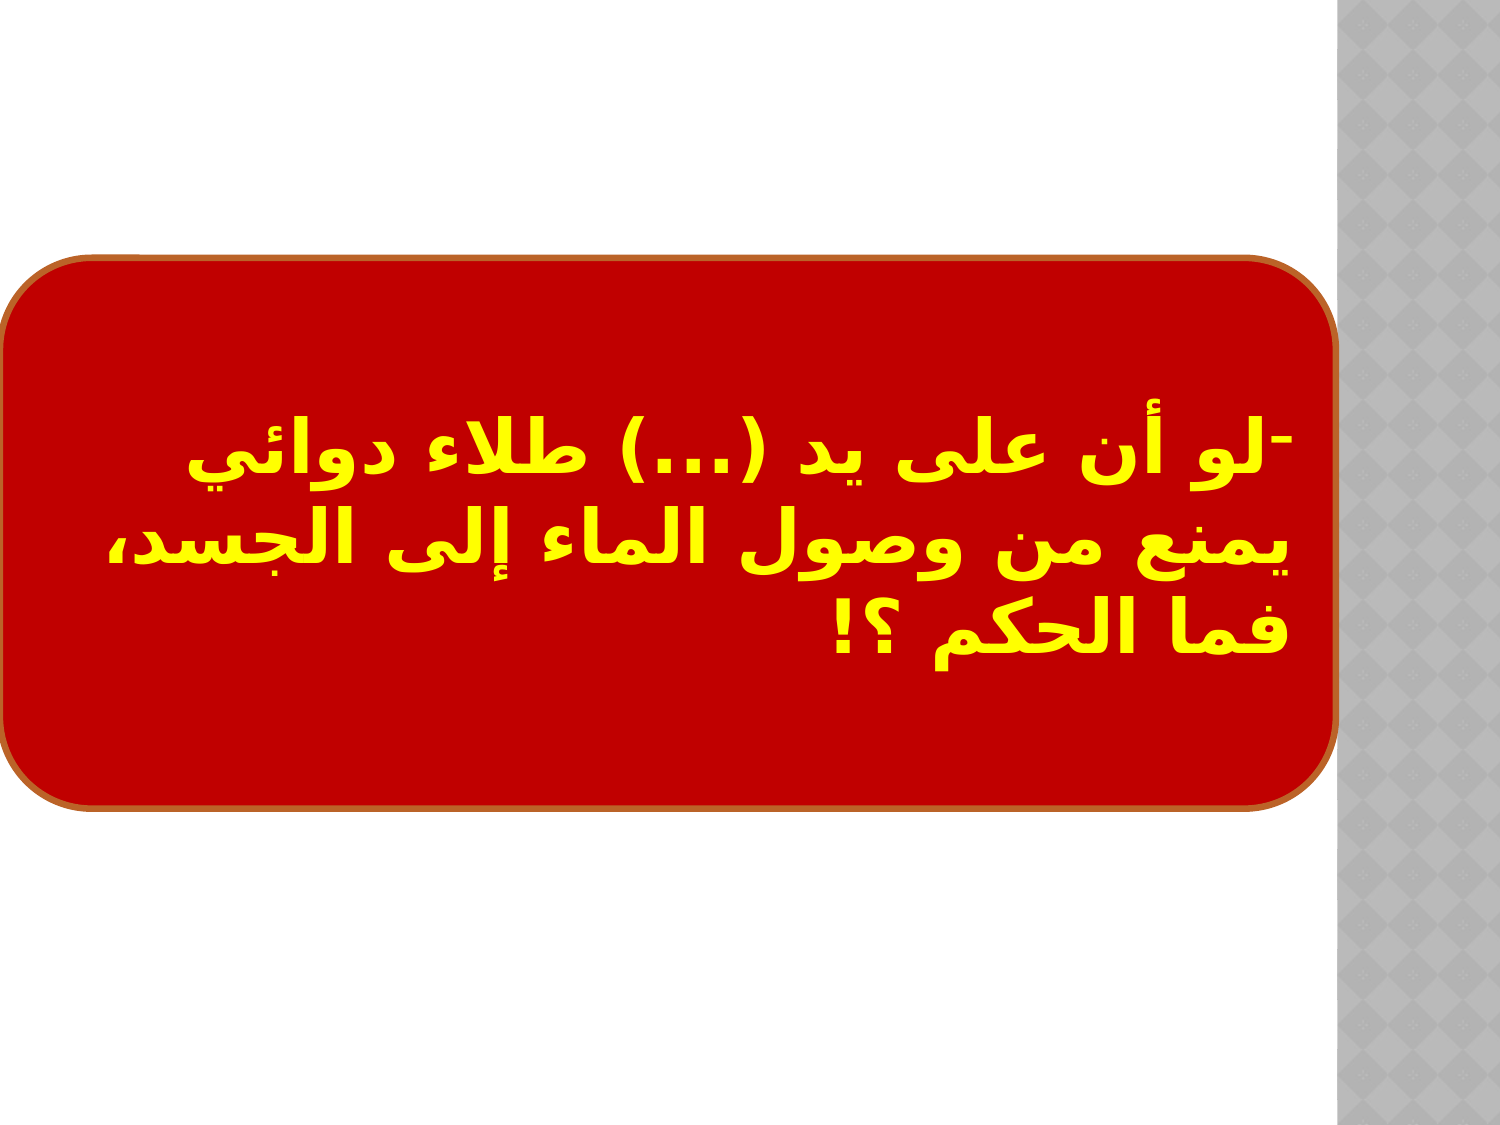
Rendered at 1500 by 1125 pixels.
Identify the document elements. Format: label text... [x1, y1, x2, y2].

text_box لو أن على يد (...) طلاء دوائي يمنع من وصول الماء إلى الجسد، فما الحكم ؟! [0, 254, 1340, 812]
